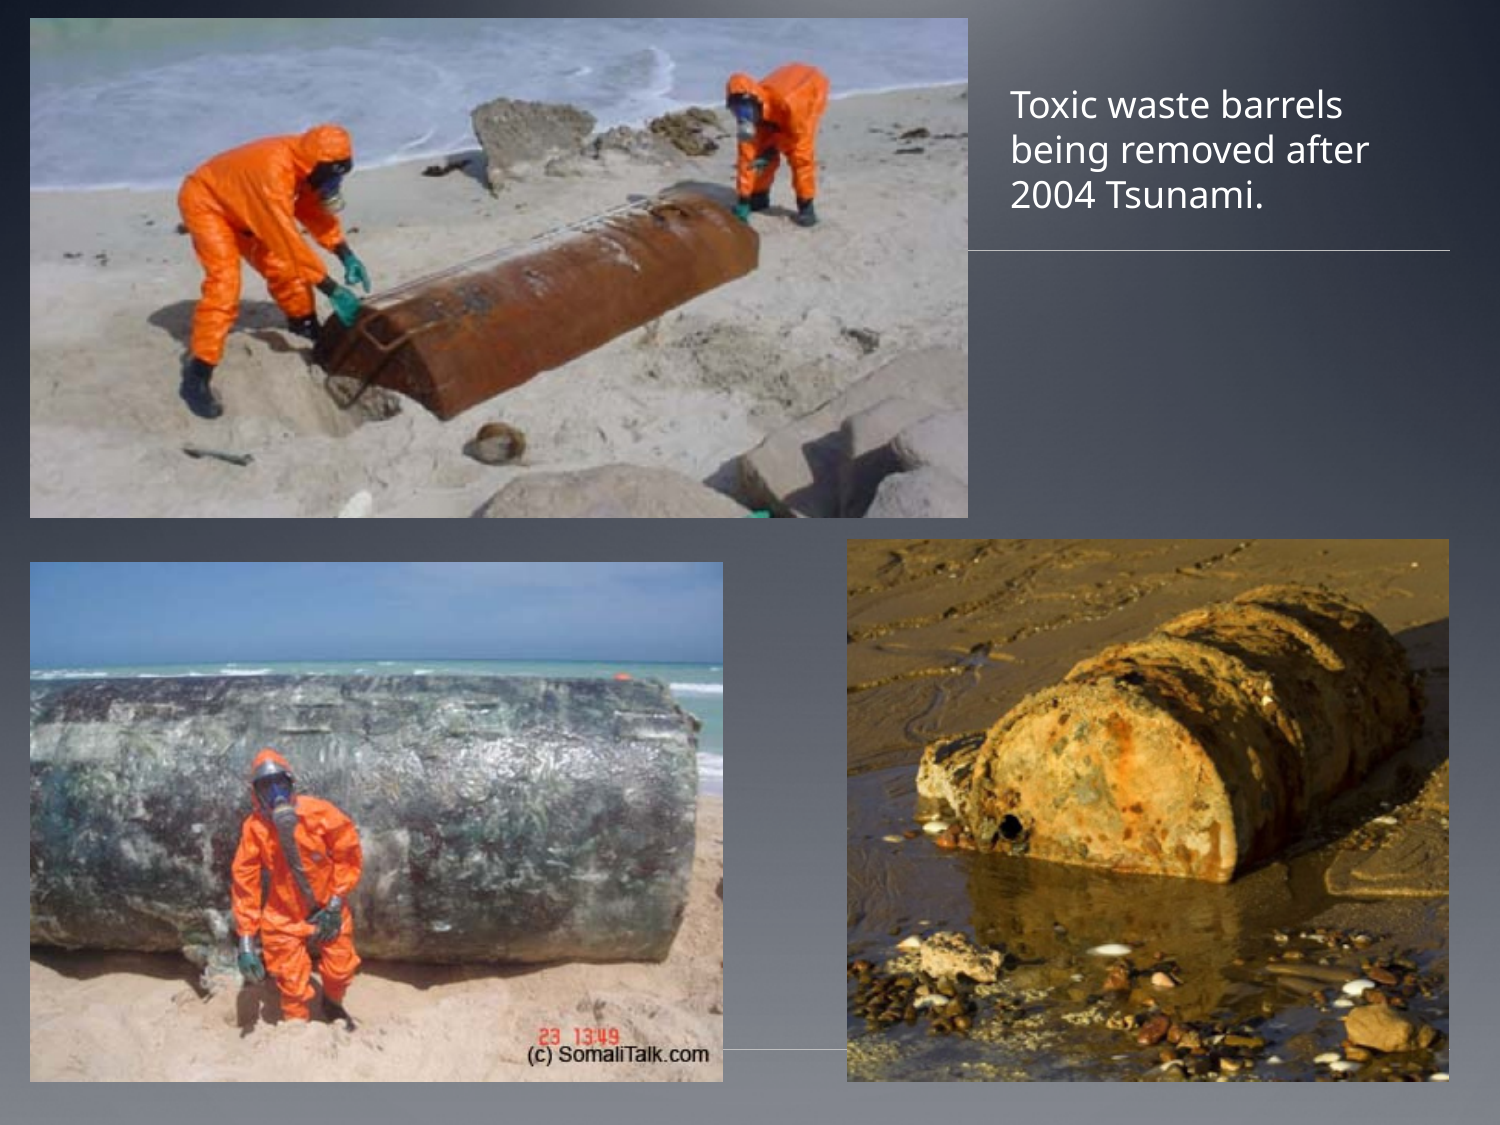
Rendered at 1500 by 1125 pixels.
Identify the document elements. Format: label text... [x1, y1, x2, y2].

picture [845, 537, 1451, 1084]
text_box Toxic waste barrels being removed after 2004 Tsunami. [995, 73, 1459, 224]
picture [28, 16, 970, 520]
picture [28, 560, 725, 1084]
